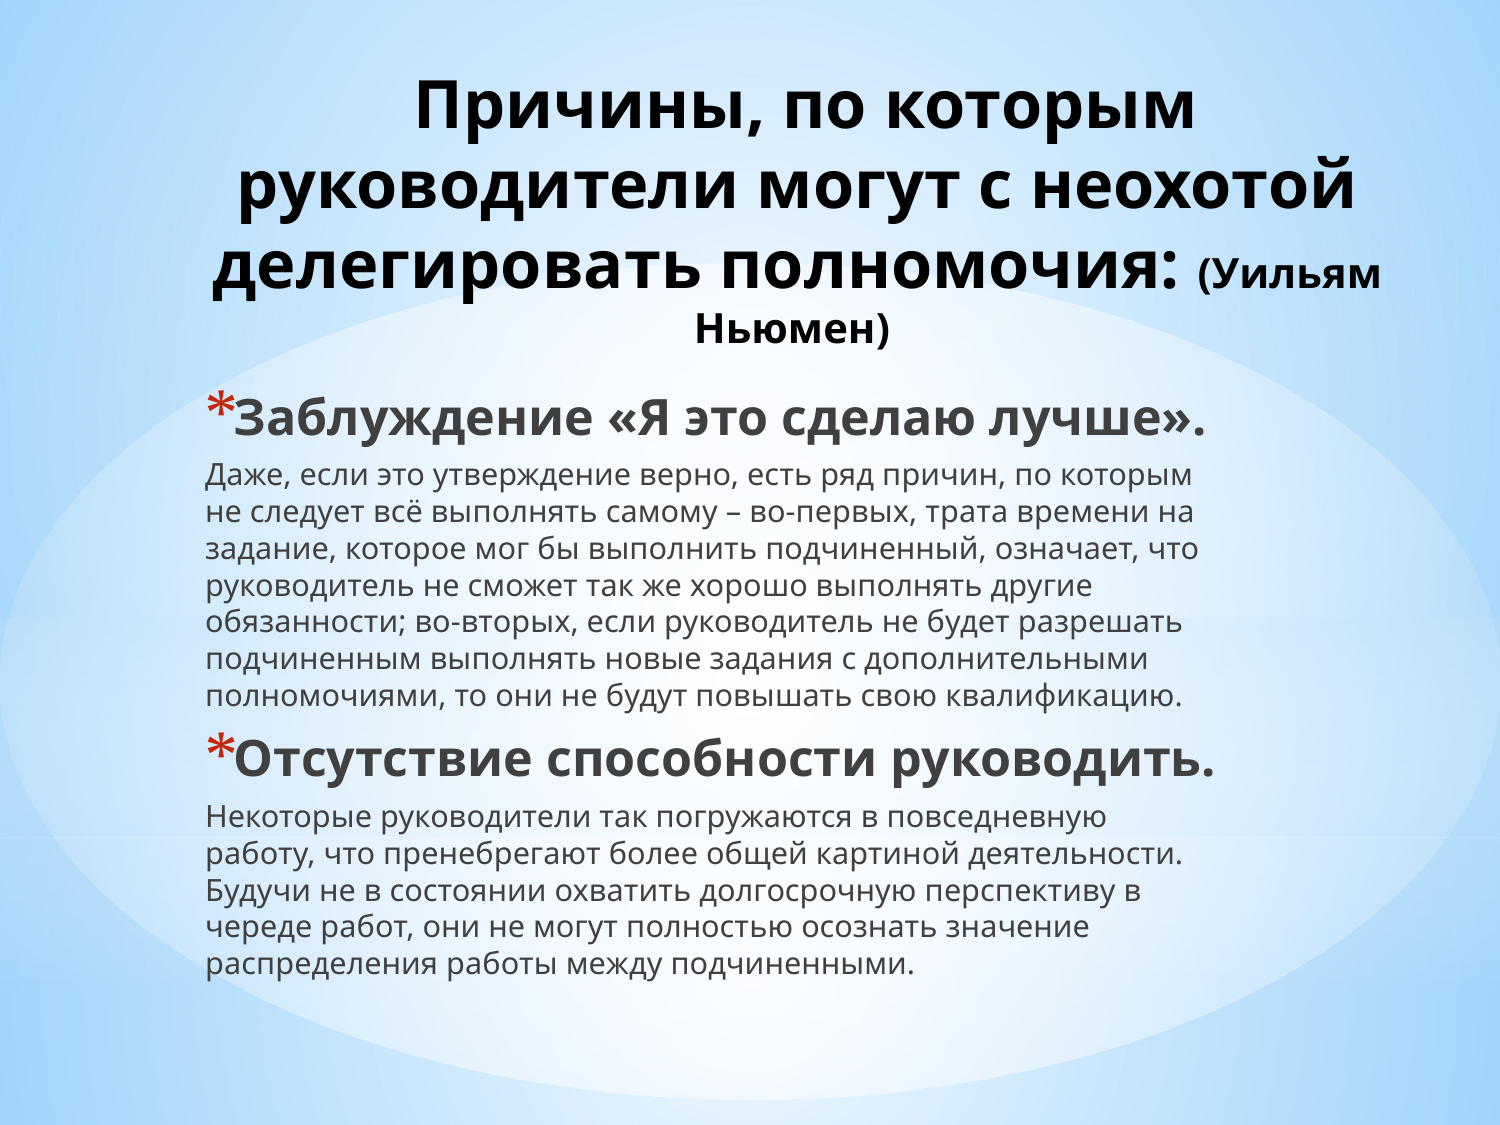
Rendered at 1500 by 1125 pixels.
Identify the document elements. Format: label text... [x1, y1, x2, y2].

title Причины, по которым руководители могут с неохотой делегировать полномочия: (Уильям Ньюмен) [123, 54, 1471, 256]
list Заблуждение «Я это сделаю лучше». Даже, если это утверждение верно, есть ряд причин, по которым не следует всё выполнять самому – во-первых, трата времени на задание, которое мог бы выполнить подчиненный, означает, что руководитель не сможет так же хорошо выполнять другие обязанности; во-вторых, если руководитель не будет разрешать подчиненным выполнять новые задания с дополнительными полномочиями, то они не будут повышать свою квалификацию. Отсутствие способности руководить. Некоторые руководители так погружаются в повседневную работу, что пренебрегают более общей картиной деятельности. Будучи не в состоянии охватить долгосрочную перспективу в череде работ, они не могут полностью осознать значение распределения работы между подчиненными. [183, 326, 1233, 1027]
